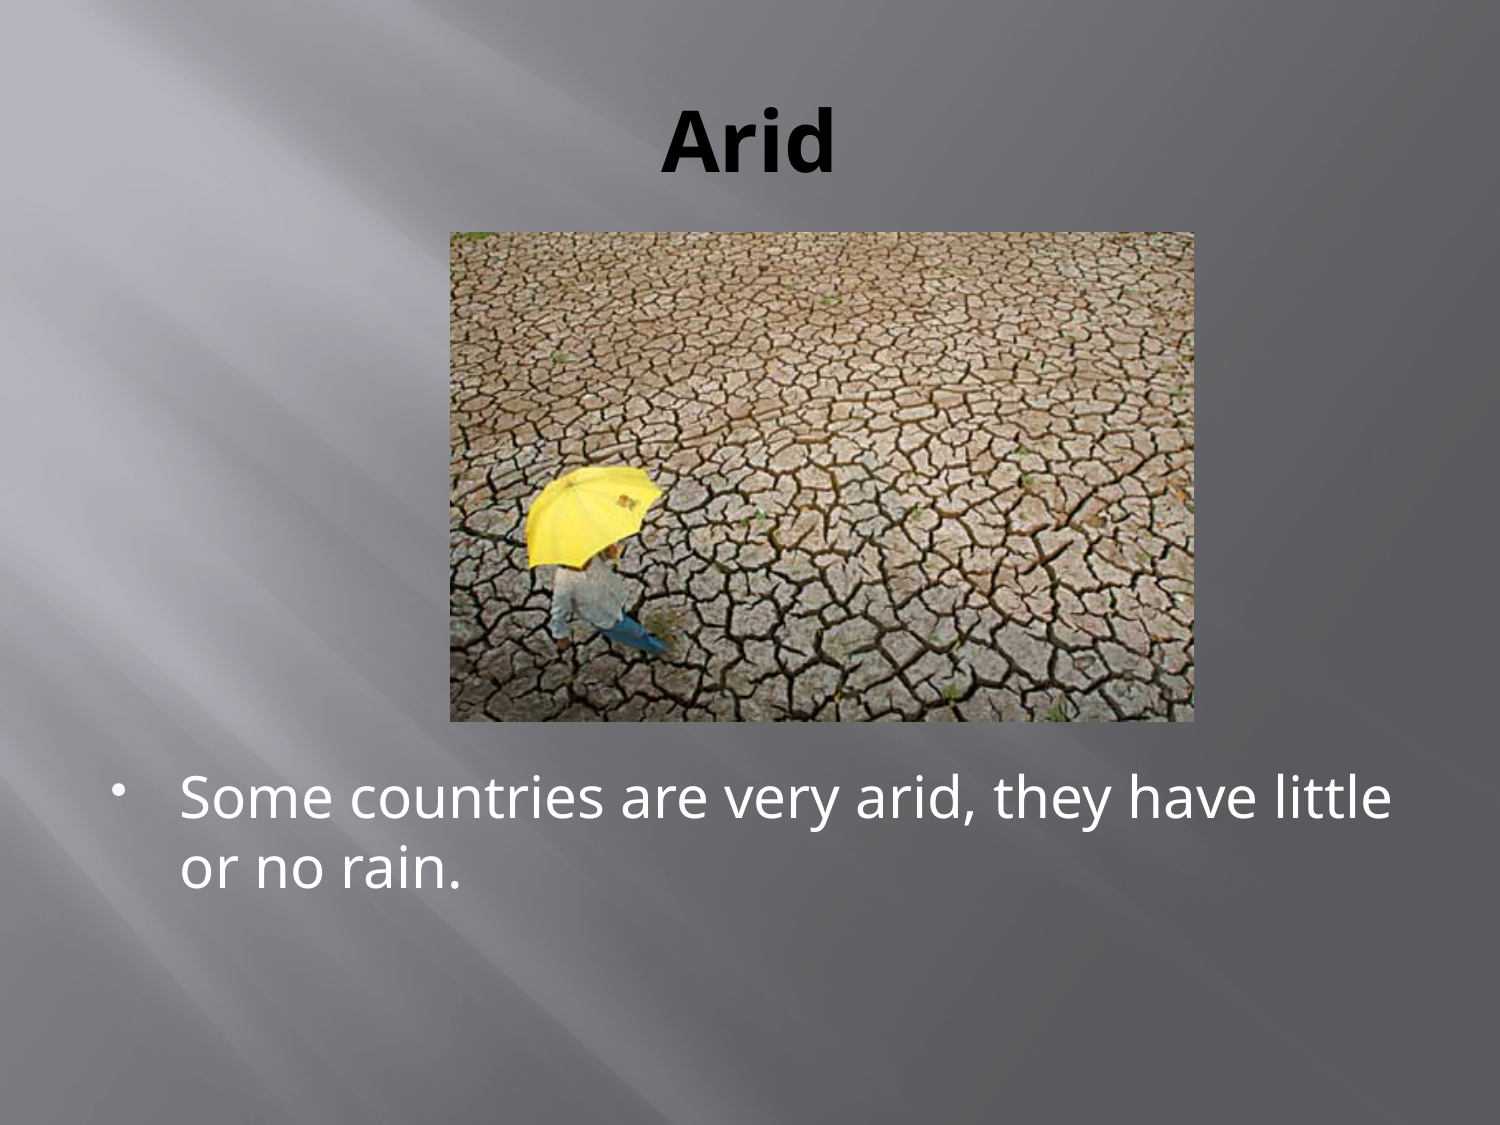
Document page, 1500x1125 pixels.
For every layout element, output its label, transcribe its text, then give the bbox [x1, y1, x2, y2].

picture [449, 232, 1194, 722]
title Arid [75, 45, 1425, 233]
list Some countries are very arid, they have little or no rain. [75, 262, 1425, 1035]
